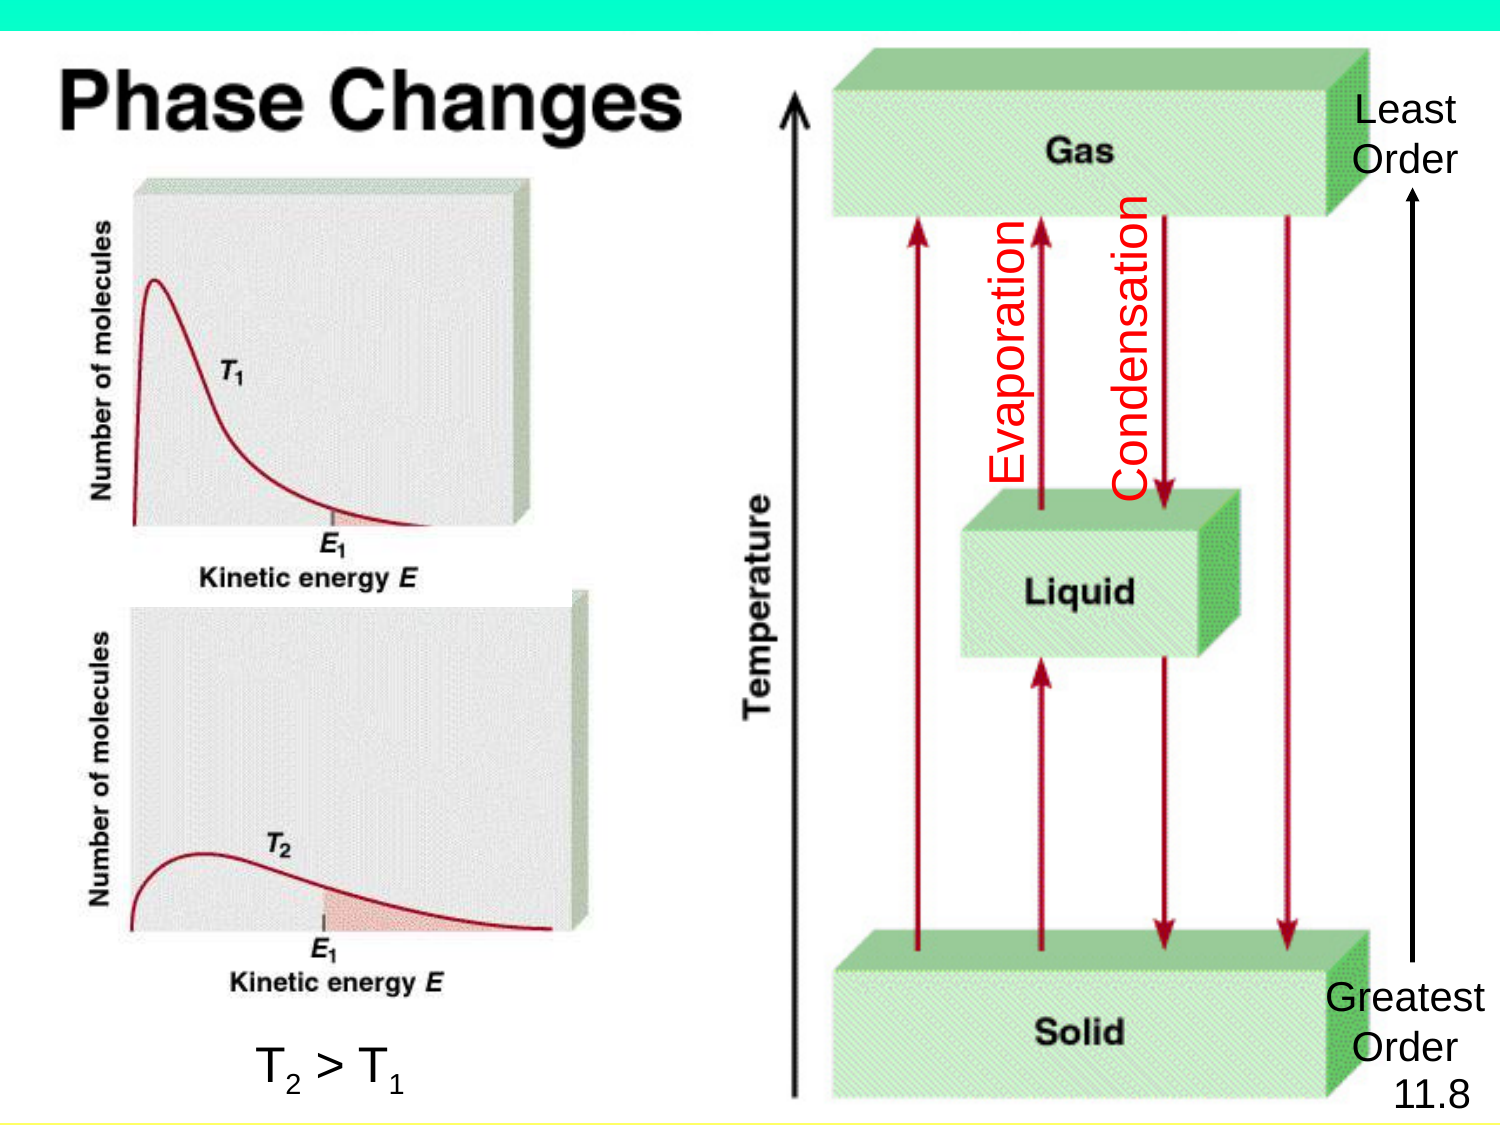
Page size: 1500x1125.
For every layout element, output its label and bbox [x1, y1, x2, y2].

text_box [1310, 74, 1500, 1078]
text_box [49, 149, 611, 1101]
picture [0, 31, 1500, 1124]
